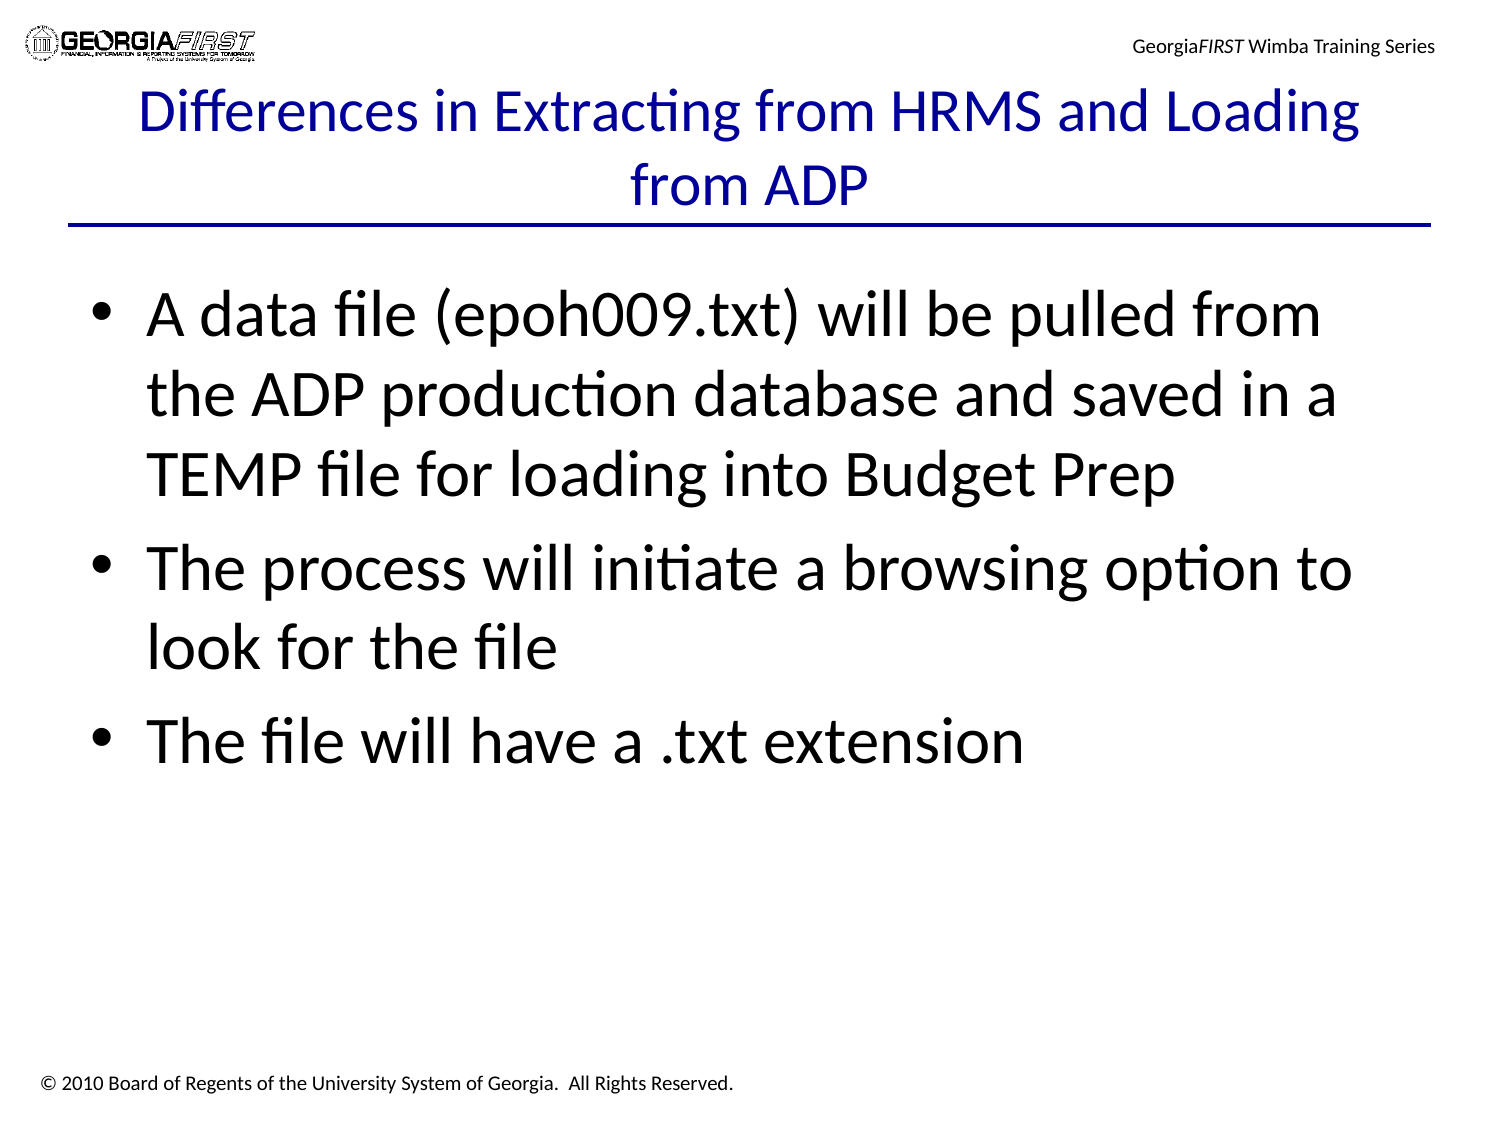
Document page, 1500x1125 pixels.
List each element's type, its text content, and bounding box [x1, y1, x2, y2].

title Differences in Extracting from HRMS and Loading from ADP [75, 62, 1425, 225]
list A data file (epoh009.txt) will be pulled from the ADP production database and saved in a TEMP file for loading into Budget Prep The process will initiate a browsing option to look for the file The file will have a .txt extension [75, 262, 1425, 1005]
picture [24, 24, 255, 63]
